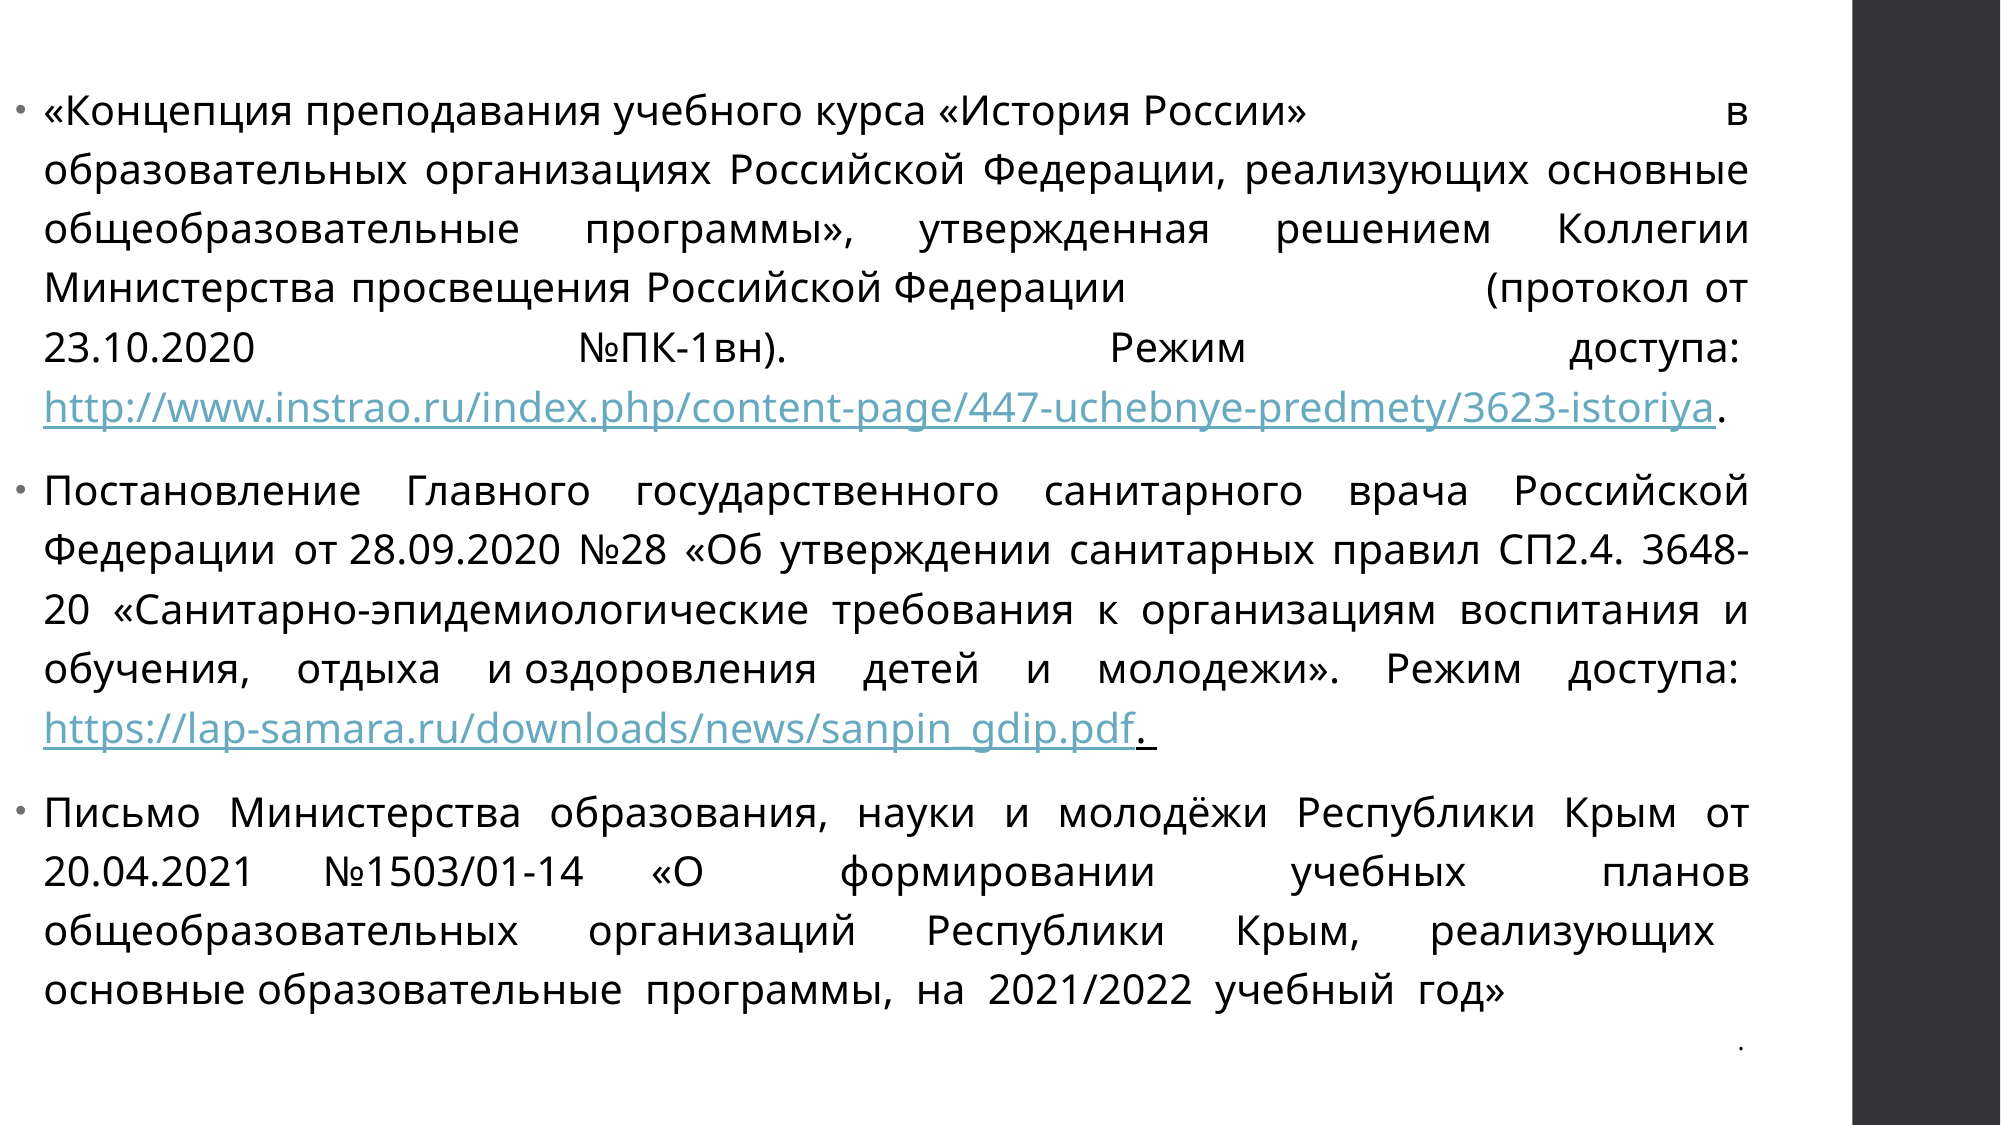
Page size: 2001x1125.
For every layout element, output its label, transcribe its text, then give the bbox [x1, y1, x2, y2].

list «Концепция преподавания учебного курса «История России» в образовательных организациях Российской Федерации, реализующих основные общеобразовательные программы», утвержденная решением Коллегии Министерства просвещения Российской Федерации (протокол от 23.10.2020 №ПК-1вн). Режим доступа: http://www.instrao.ru/index.php/content-page/447-uchebnye-predmety/3623-istoriya. Постановление Главного государственного санитарного врача Российской Федерации от 28.09.2020 №28 «Об утверждении санитарных правил СП2.4. 3648-20 «Санитарно-эпидемиологические требования к организациям воспитания и обучения, отдыха и оздоровления детей и молодежи». Режим доступа: https://lap-samara.ru/downloads/news/sanpin_gdip.pdf. Письмо Министерства образования, науки и молодёжи Республики Крым от 20.04.2021 №1503/01-14 «О формировании учебных планов общеобразовательных организаций Республики Крым, реализующих основные образовательные программы, на 2021/2022 учебный год» . [0, 0, 1767, 1125]
